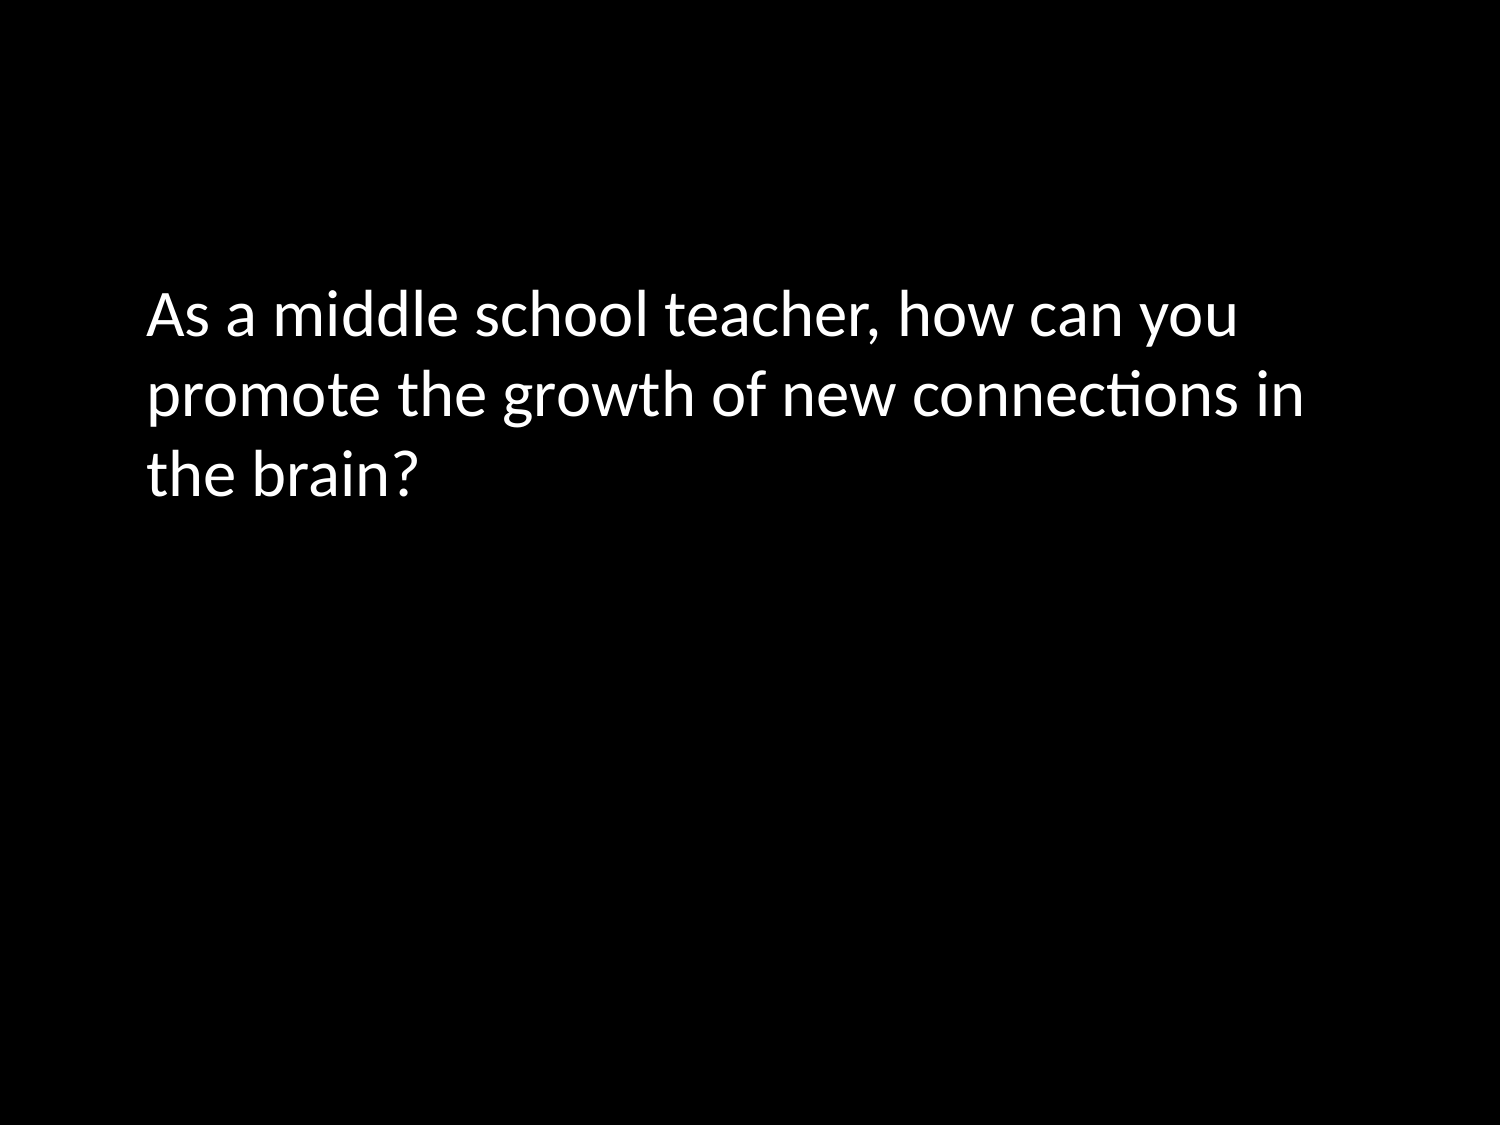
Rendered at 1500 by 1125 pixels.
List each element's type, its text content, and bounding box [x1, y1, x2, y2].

list As a middle school teacher, how can you promote the growth of new connections in the brain? [75, 262, 1425, 1005]
